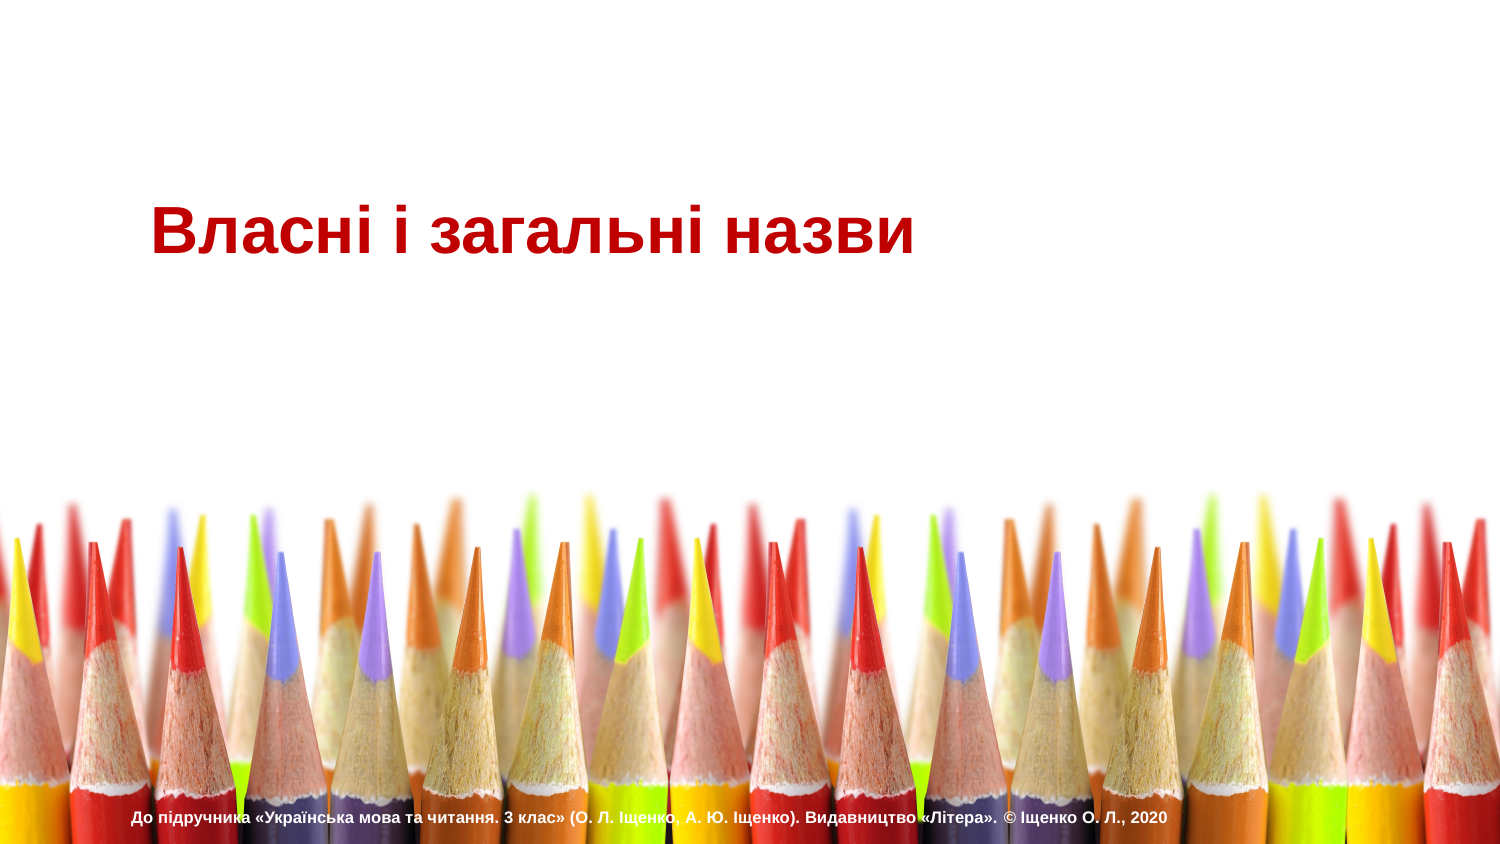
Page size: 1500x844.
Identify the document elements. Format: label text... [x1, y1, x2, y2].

text_box Власні і загальні назви [135, 173, 1447, 274]
picture [0, 484, 1500, 844]
text_box До підручника «Українська мова та читання. 3 клас» (О. Л. Іщенко, А. Ю. Іщенко). Видавництво «Літера». © Іщенко О. Л., 2020 [0, 799, 1400, 844]
